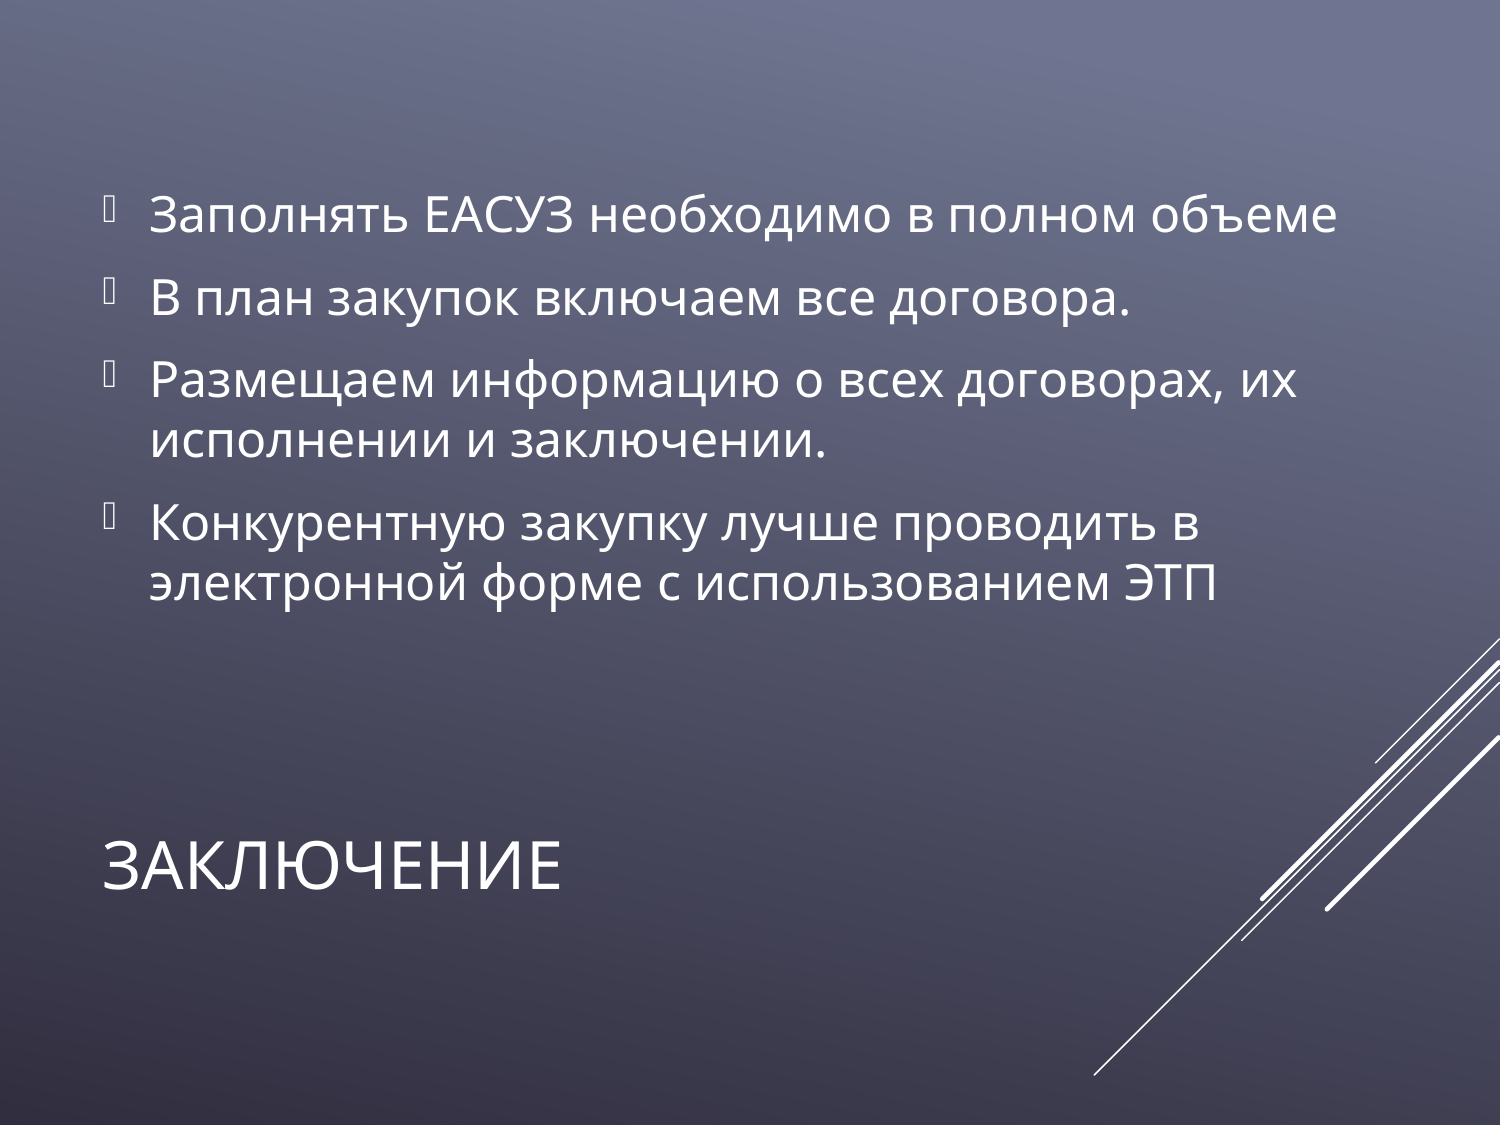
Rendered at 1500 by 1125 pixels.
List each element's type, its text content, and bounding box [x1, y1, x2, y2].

list Заполнять ЕАСУЗ необходимо в полном объеме В план закупок включаем все договора. Размещаем информацию о всех договорах, их исполнении и заключении. Конкурентную закупку лучше проводить в электронной форме с использованием ЭТП [87, 87, 1431, 706]
title Заключение [87, 737, 1163, 988]
